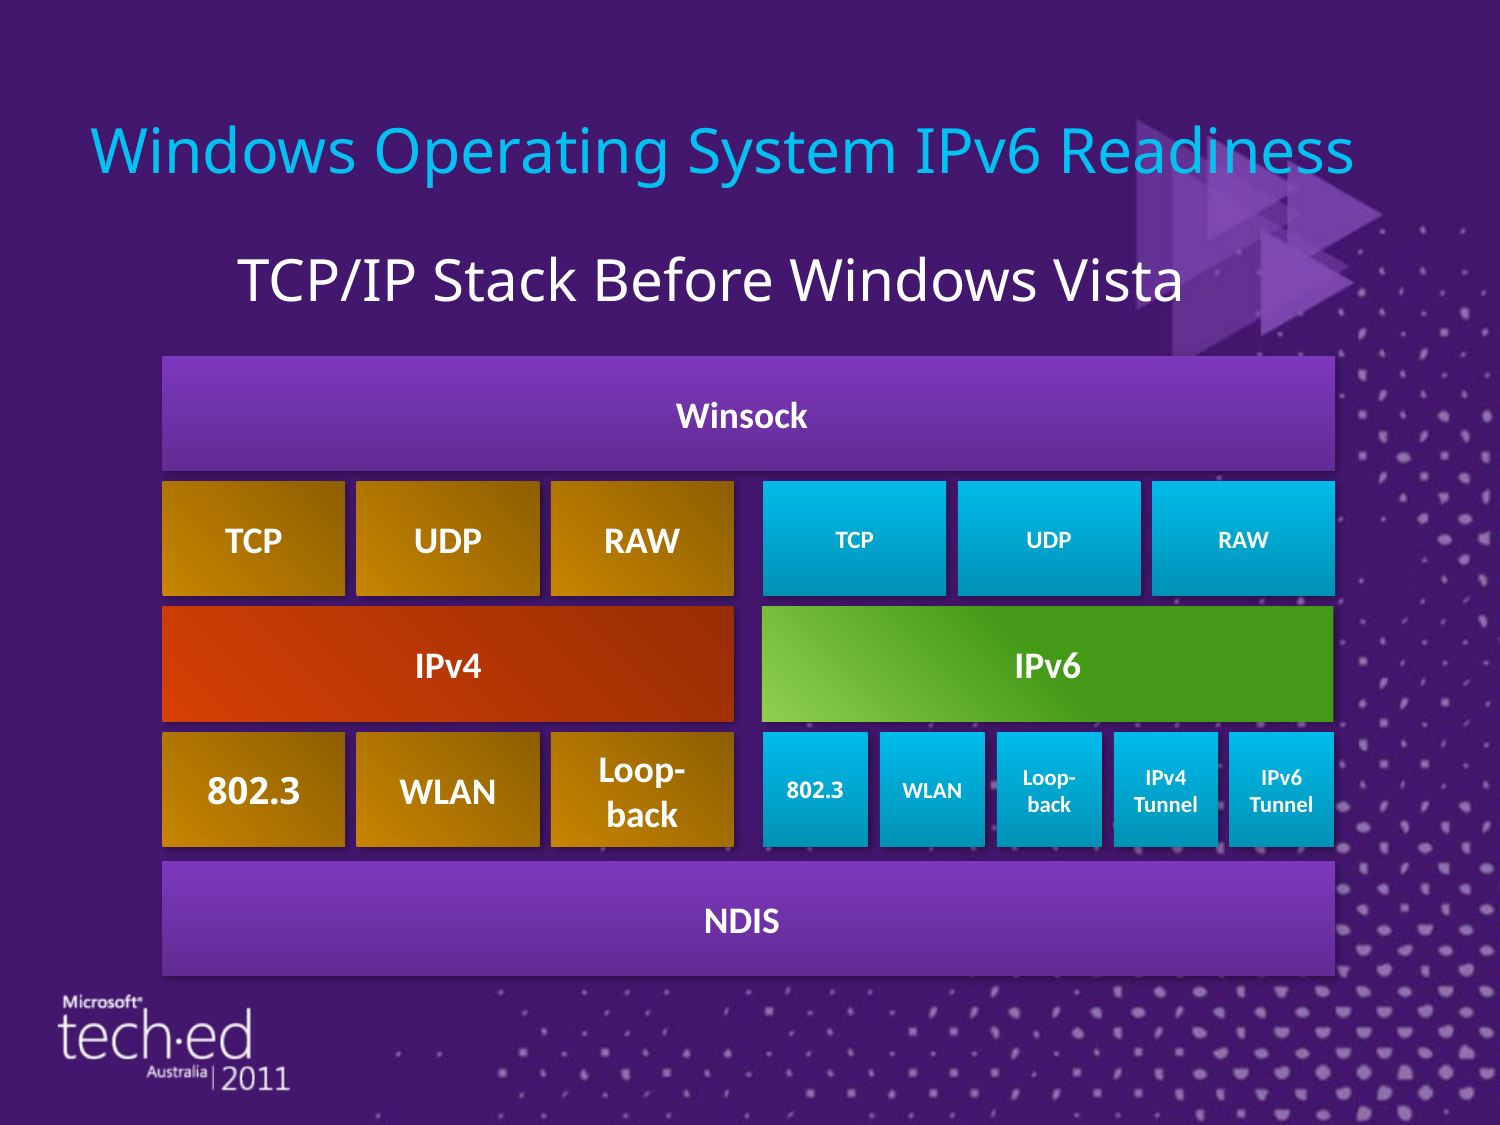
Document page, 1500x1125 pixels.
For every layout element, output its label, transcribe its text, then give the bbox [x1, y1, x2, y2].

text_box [162, 355, 1336, 977]
picture [0, 0, 1500, 1125]
list TCP/IP Stack Before Windows Vista [0, 237, 1373, 562]
title Windows Operating System IPv6 Readiness [75, 54, 1425, 243]
